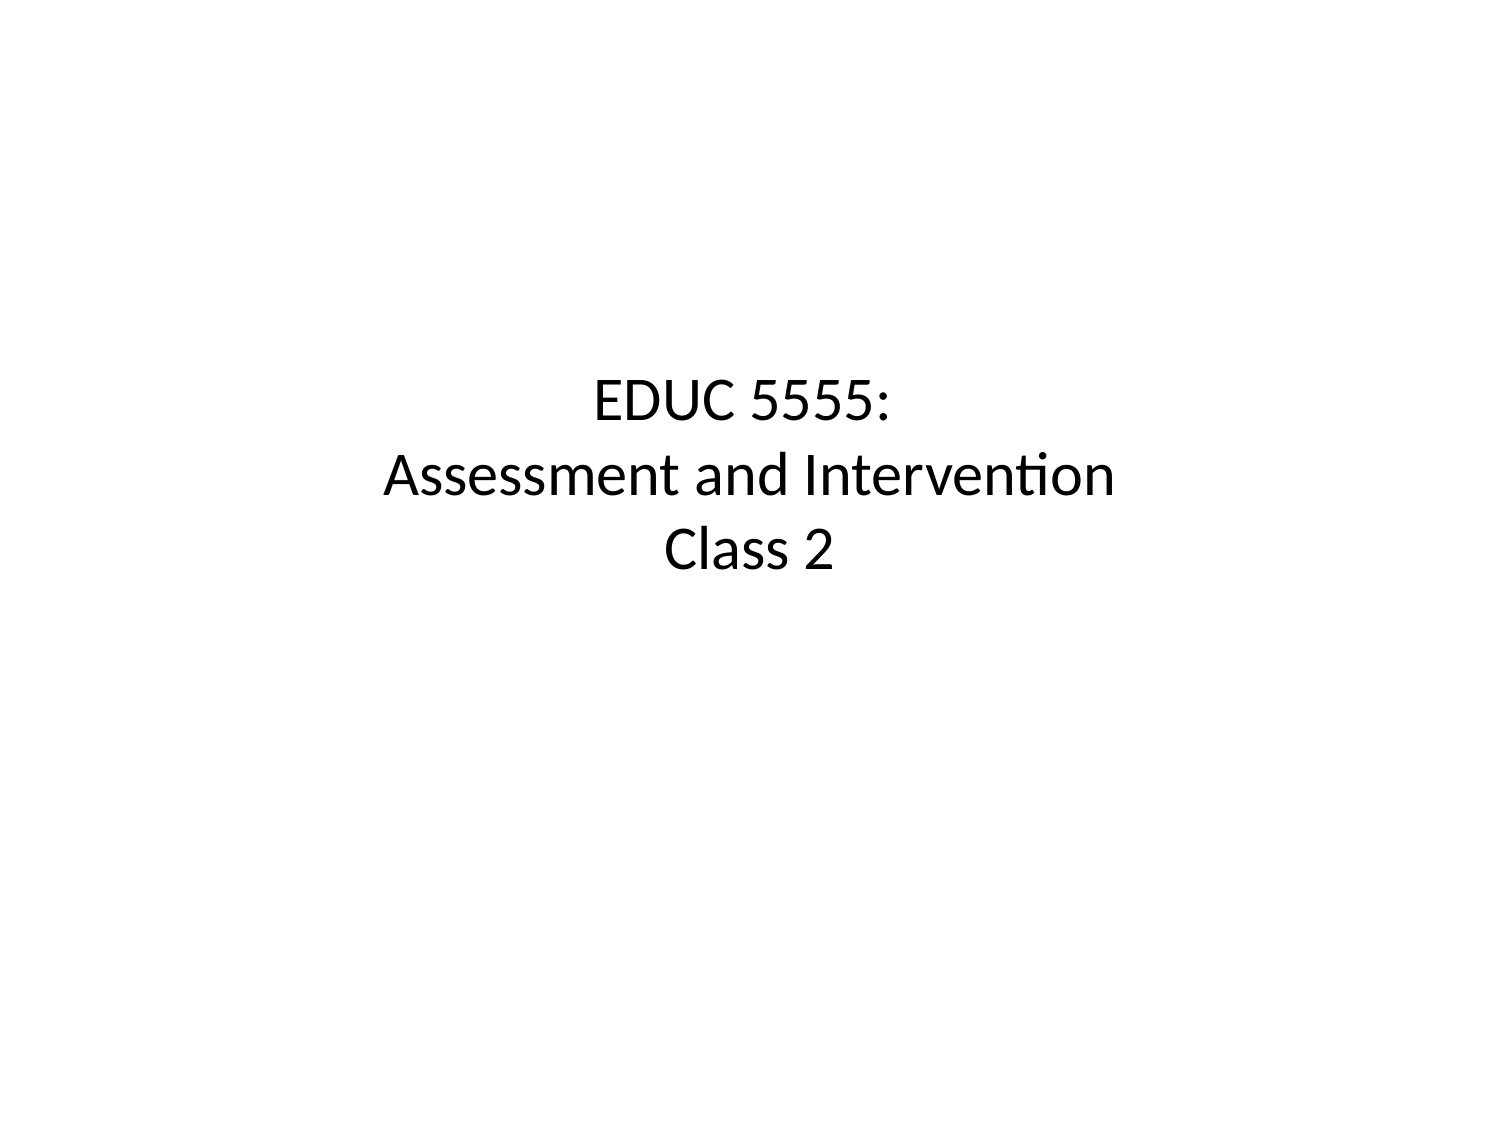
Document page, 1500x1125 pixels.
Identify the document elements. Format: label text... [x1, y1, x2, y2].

title EDUC 5555: Assessment and Intervention Class 2 [112, 349, 1388, 591]
